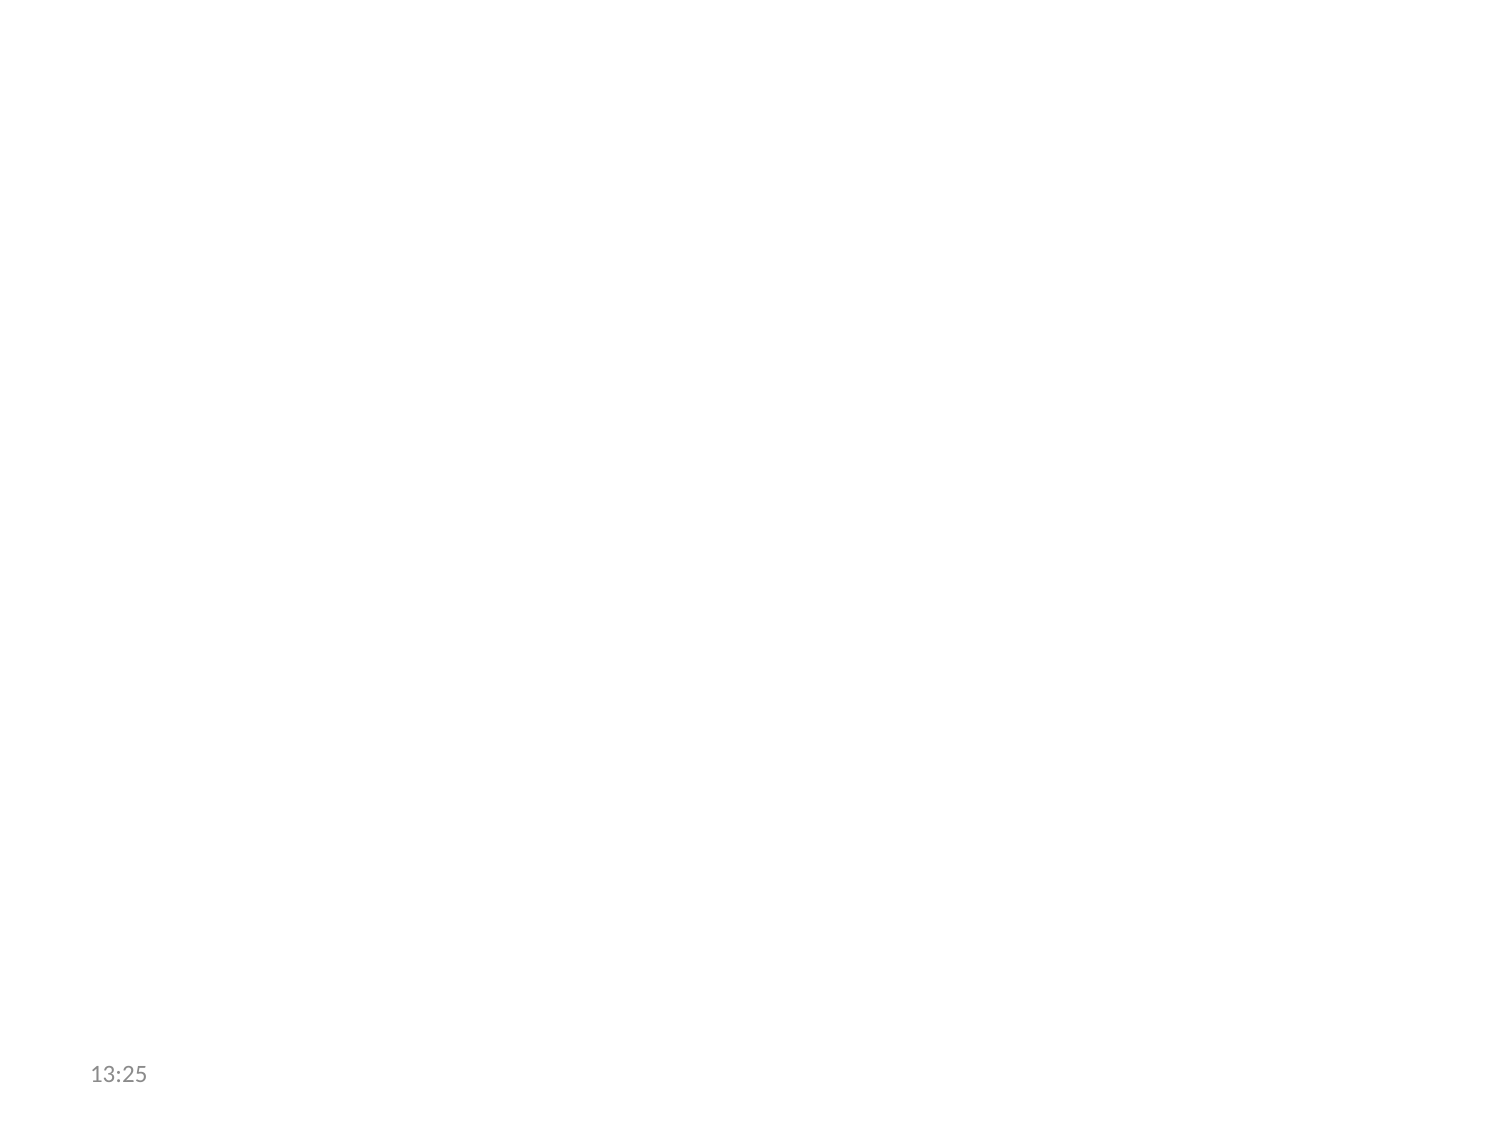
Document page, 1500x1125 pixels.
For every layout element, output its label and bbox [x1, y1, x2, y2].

slide_number [75, 1042, 425, 1103]
